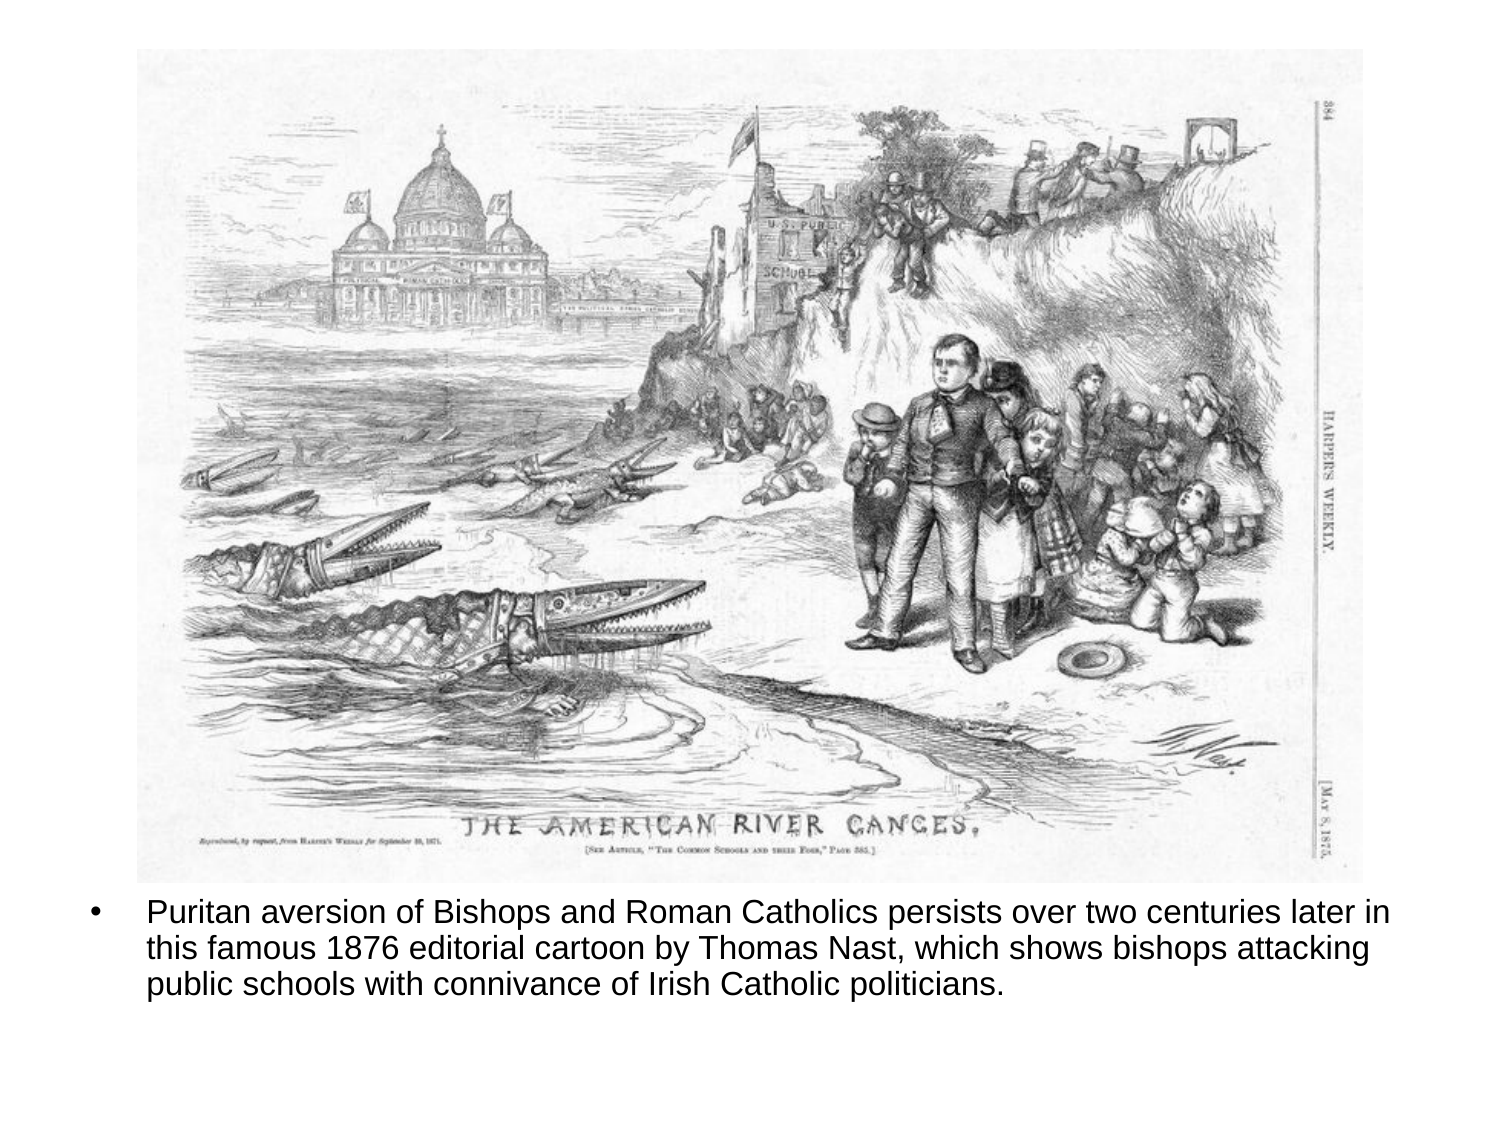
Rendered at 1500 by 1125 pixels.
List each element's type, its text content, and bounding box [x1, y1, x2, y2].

list Puritan aversion of Bishops and Roman Catholics persists over two centuries later in this famous 1876 editorial cartoon by Thomas Nast, which shows bishops attacking public schools with connivance of Irish Catholic politicians. [75, 887, 1425, 1050]
picture [137, 49, 1363, 884]
